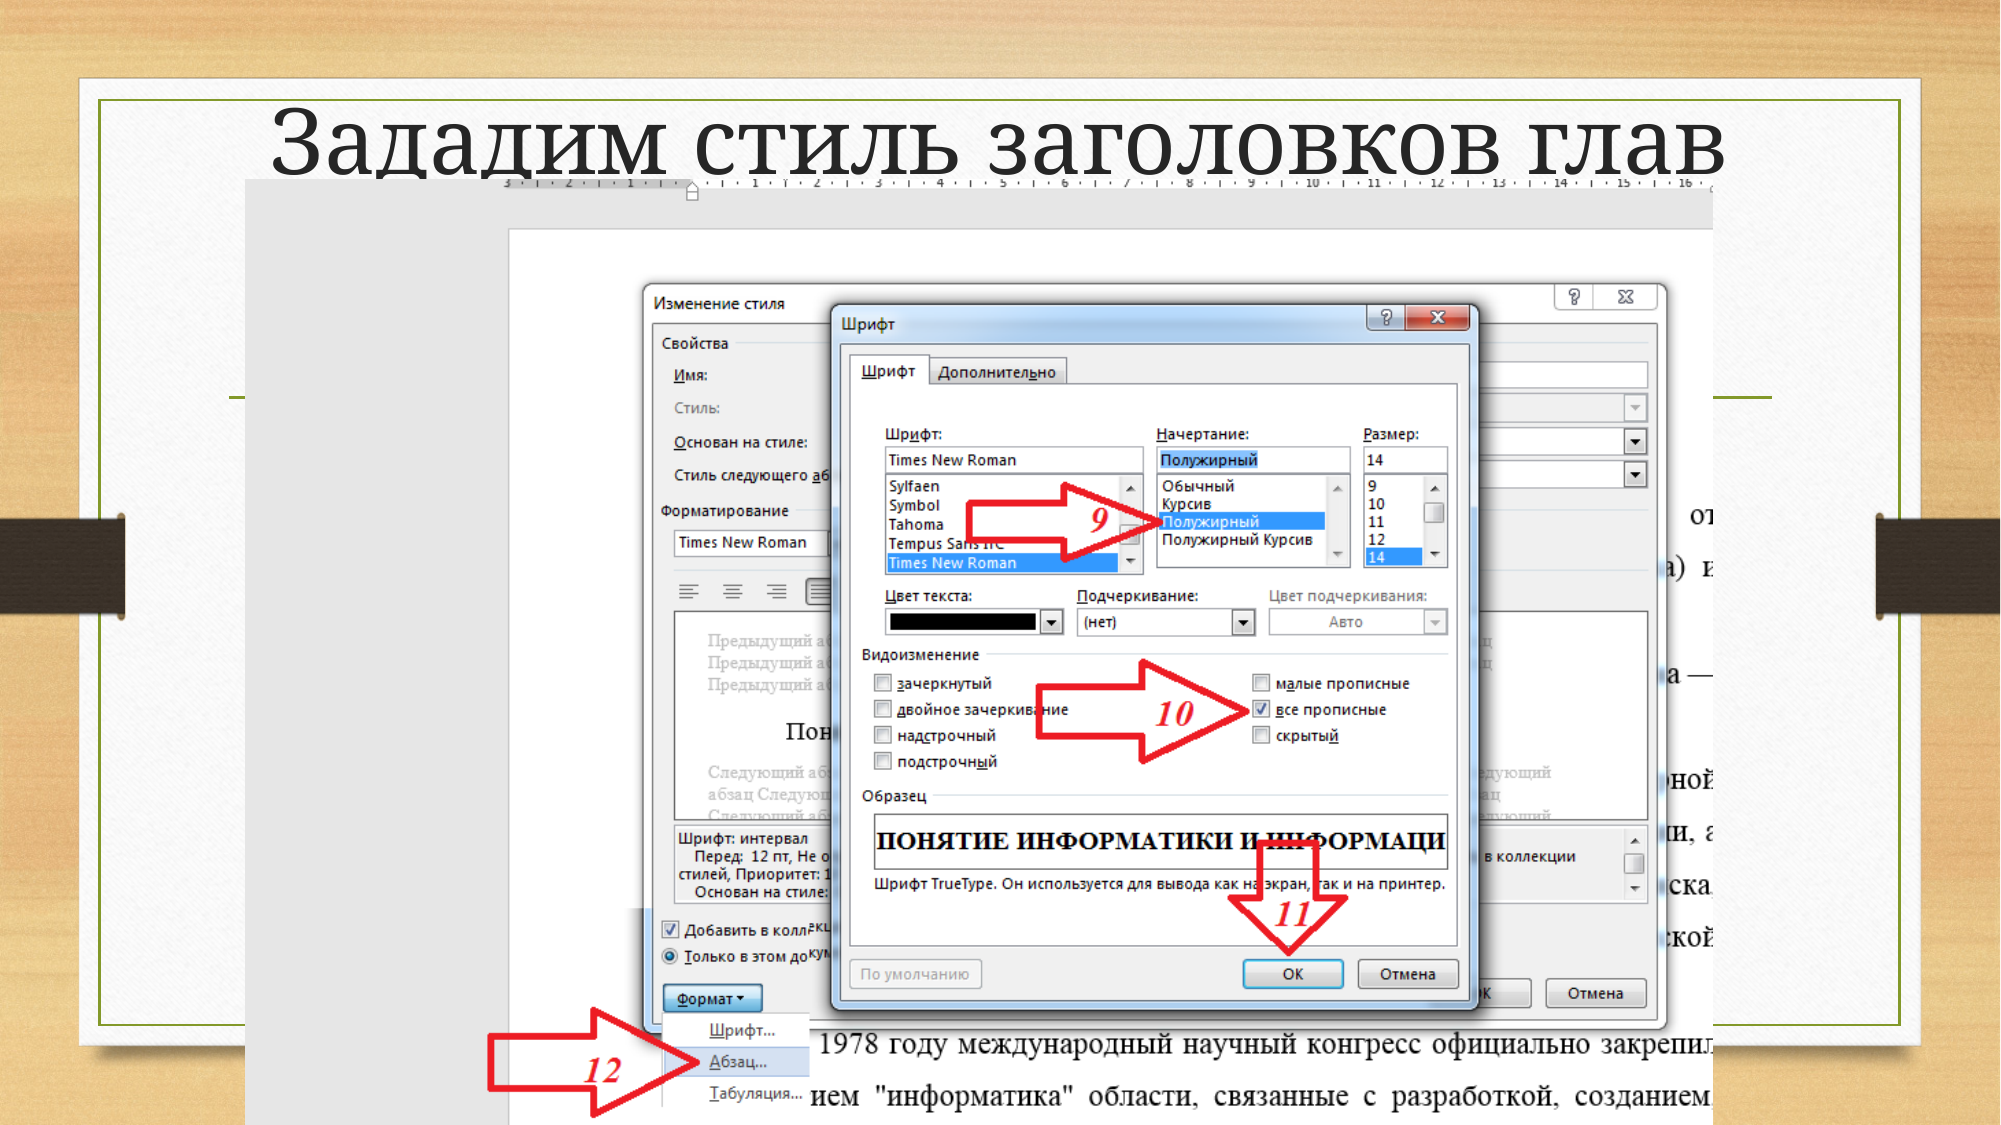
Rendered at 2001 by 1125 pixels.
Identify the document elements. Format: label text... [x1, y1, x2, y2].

picture [0, 0, 2001, 1125]
title Зададим стиль заголовков глав [212, 30, 1788, 245]
